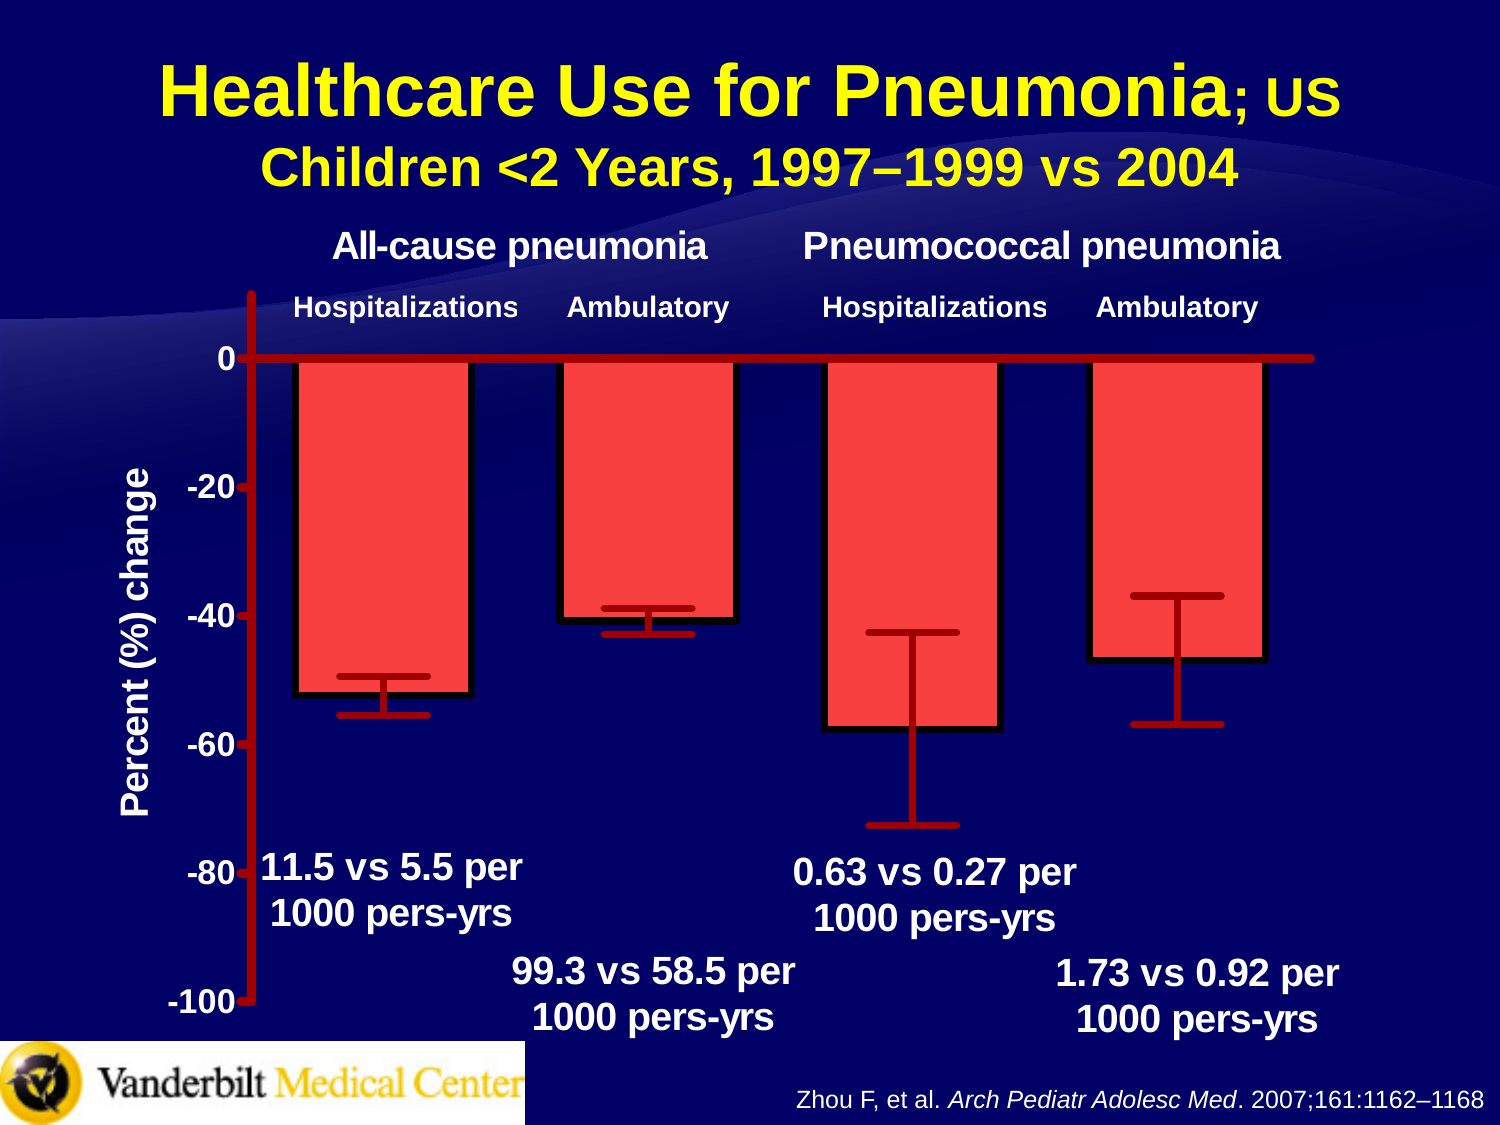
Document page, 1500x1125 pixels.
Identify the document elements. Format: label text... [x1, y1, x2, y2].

title Healthcare Use for Pneumonia; US Children <2 Years, 1997–1999 vs 2004 [75, 37, 1425, 288]
text_box Zhou F, et al. Arch Pediatr Adolesc Med. 2007;161:1162–1168 [1399, 1079, 1500, 1122]
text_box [87, 197, 1401, 1113]
picture [0, 1041, 525, 1125]
